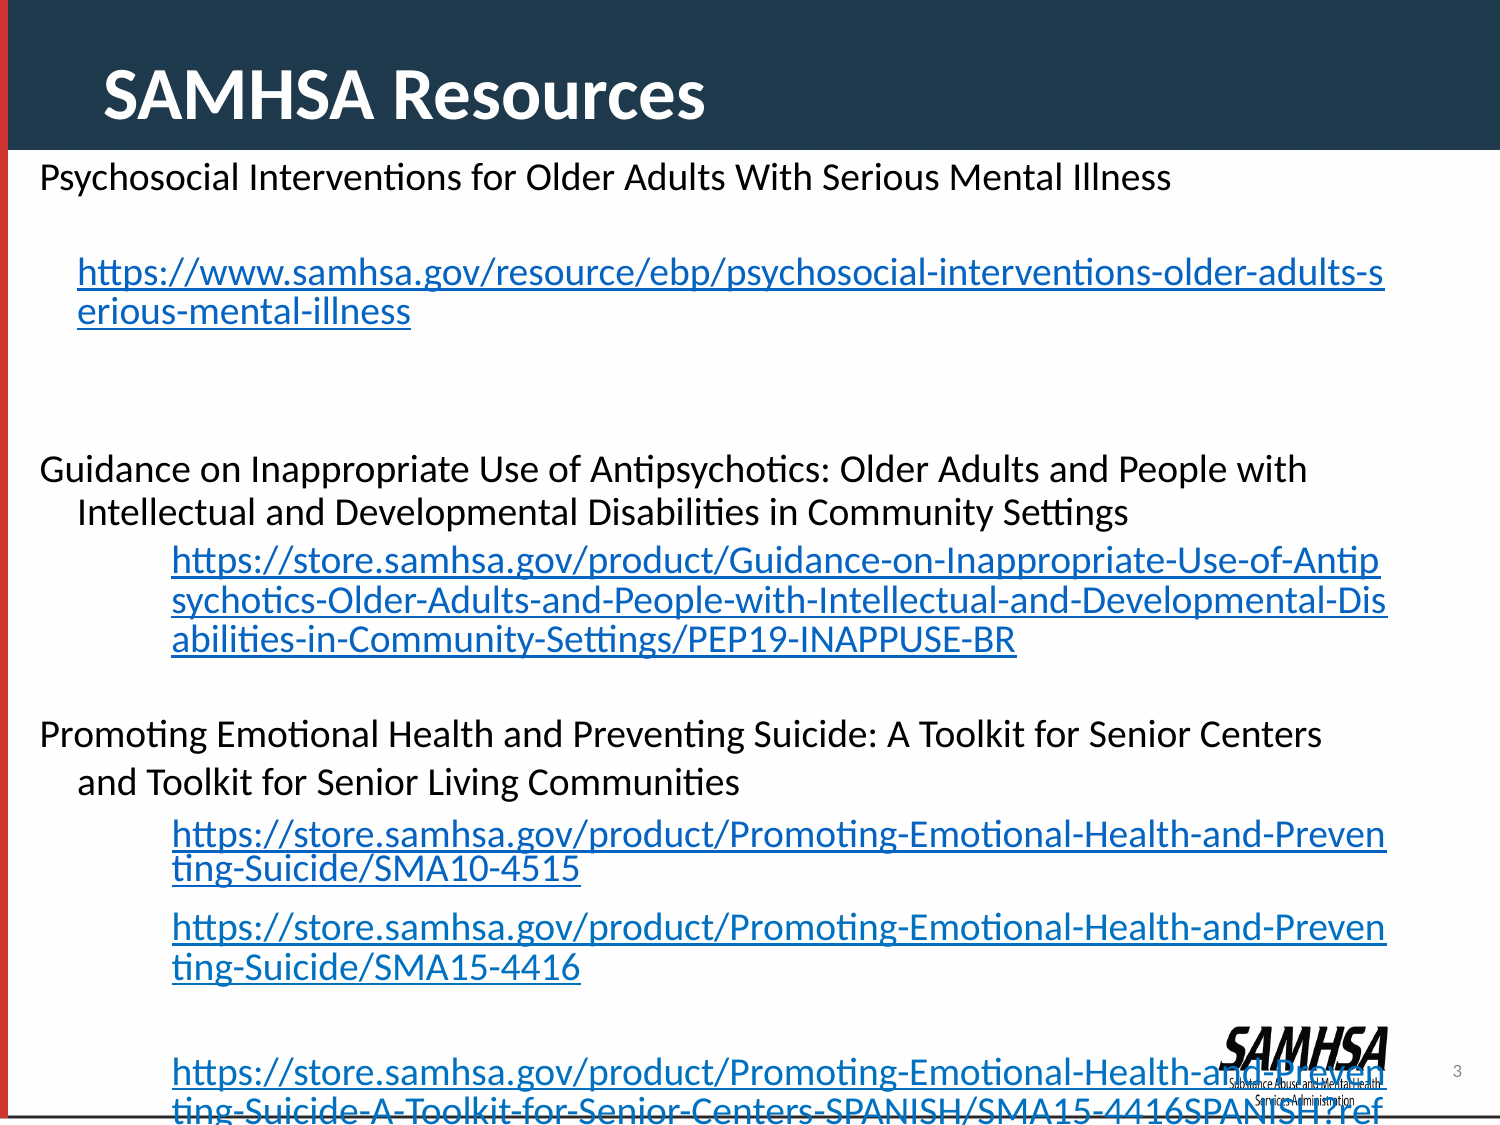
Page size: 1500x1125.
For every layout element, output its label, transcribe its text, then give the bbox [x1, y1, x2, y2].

text_box Psychosocial Interventions for Older Adults With Serious Mental Illness https://www.samhsa.gov/resource/ebp/psychosocial-interventions-older-adults-serious-mental-illness Guidance on Inappropriate Use of Antipsychotics: Older Adults and People with Intellectual and Developmental Disabilities in Community Settings https://store.samhsa.gov/product/Guidance-on-Inappropriate-Use-of-Antipsychotics-Older-Adults-and-People-with-Intellectual-and-Developmental-Disabilities-in-Community-Settings/PEP19-INAPPUSE-BR Promoting Emotional Health and Preventing Suicide: A Toolkit for Senior Centers and Toolkit for Senior Living Communities https://store.samhsa.gov/product/Promoting-Emotional-Health-and-Preventing-Suicide/SMA10-4515 https://store.samhsa.gov/product/Promoting-Emotional-Health-and-Preventing-Suicide/SMA15-4416 https://store.samhsa.gov/product/Promoting-Emotional-Health-and-Preventing-Suicide-A-Toolkit-for-Senior-Centers-SPANISH/SMA15-4416SPANISH?referer=from_search_result [24, 143, 1405, 873]
slide_number 3 [1430, 1050, 1478, 1090]
text_box SAMHSA Resources [88, 37, 1418, 143]
picture [0, 0, 1500, 1125]
